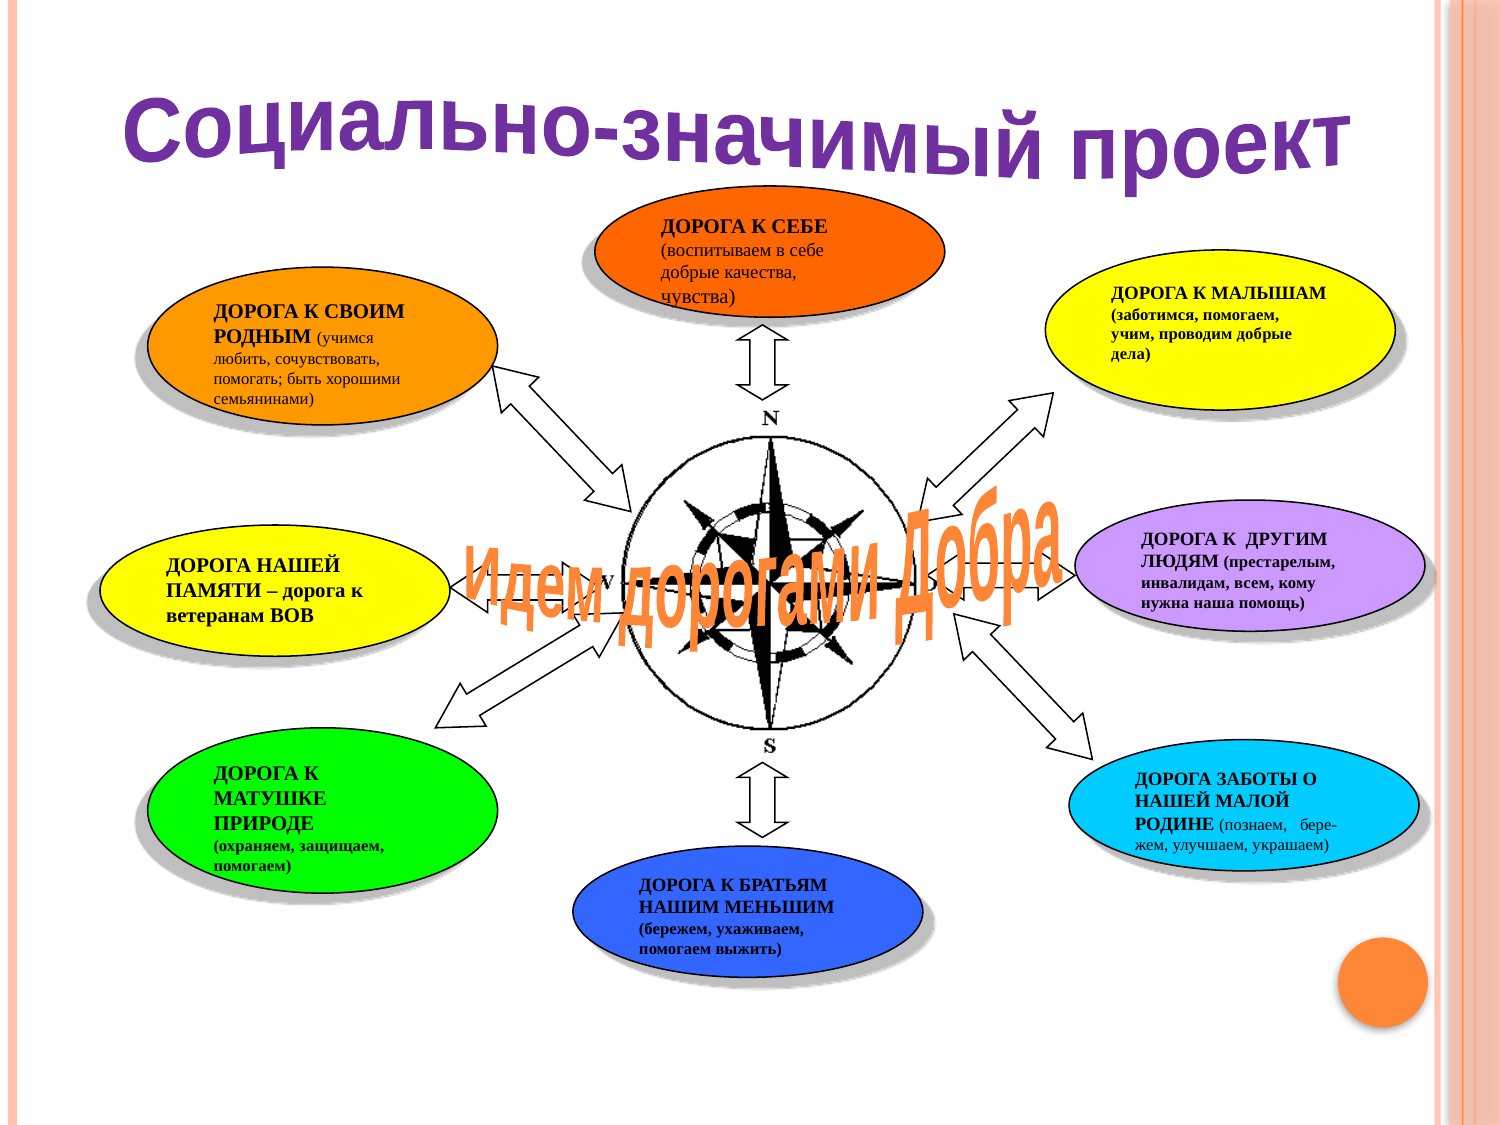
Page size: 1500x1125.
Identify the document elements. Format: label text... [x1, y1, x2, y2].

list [574, 399, 964, 773]
text_box [531, 562, 568, 613]
text_box [970, 392, 1054, 490]
text_box [435, 632, 568, 728]
list [75, 262, 737, 1006]
text_box [737, 782, 788, 838]
text_box [737, 324, 788, 396]
text_box ДОРОГА К ДРУГИМ ЛЮДЯМ (престарелым, инвалидам, всем, кому нужна наша помощь) [1074, 500, 1426, 632]
text_box ДОРОГА НАШЕЙ ПАМЯТИ – дорога к ветеранам ВОВ [99, 525, 451, 657]
text_box ДОРОГА К МАЛЫШАМ (заботимся, помогаем, учим, проводим добрые дела) [1045, 249, 1396, 411]
text_box ДОРОГА К БРАТЬЯМ НАШИМ МЕНЬШИМ (бережем, ухаживаем, помогаем выжить) [572, 846, 923, 978]
text_box [492, 365, 568, 465]
text_box [1004, 550, 1075, 601]
text_box [970, 618, 1093, 760]
text_box ДОРОГА ЗАБОТЫ О НАШЕЙ МАЛОЙ РОДИНЕ (познаем, бере-жем, улучшаем, украшаем) [1069, 739, 1420, 871]
text_box ДОРОГА К СЕБЕ (воспитываем в себе добрые качества, чувства) [594, 185, 945, 318]
text_box [450, 562, 490, 613]
text_box [491, 574, 497, 601]
text_box ДОРОГА К МАТУШКЕ ПРИРОДЕ (охраняем, защищаем, помогаем) [147, 727, 498, 894]
text_box [970, 563, 1003, 588]
text_box ДОРОГА К СВОИМ РОДНЫМ (учимся любить, сочувствовать, помогать; быть хорошими семьянинами) [147, 267, 498, 425]
text_box [498, 574, 530, 601]
